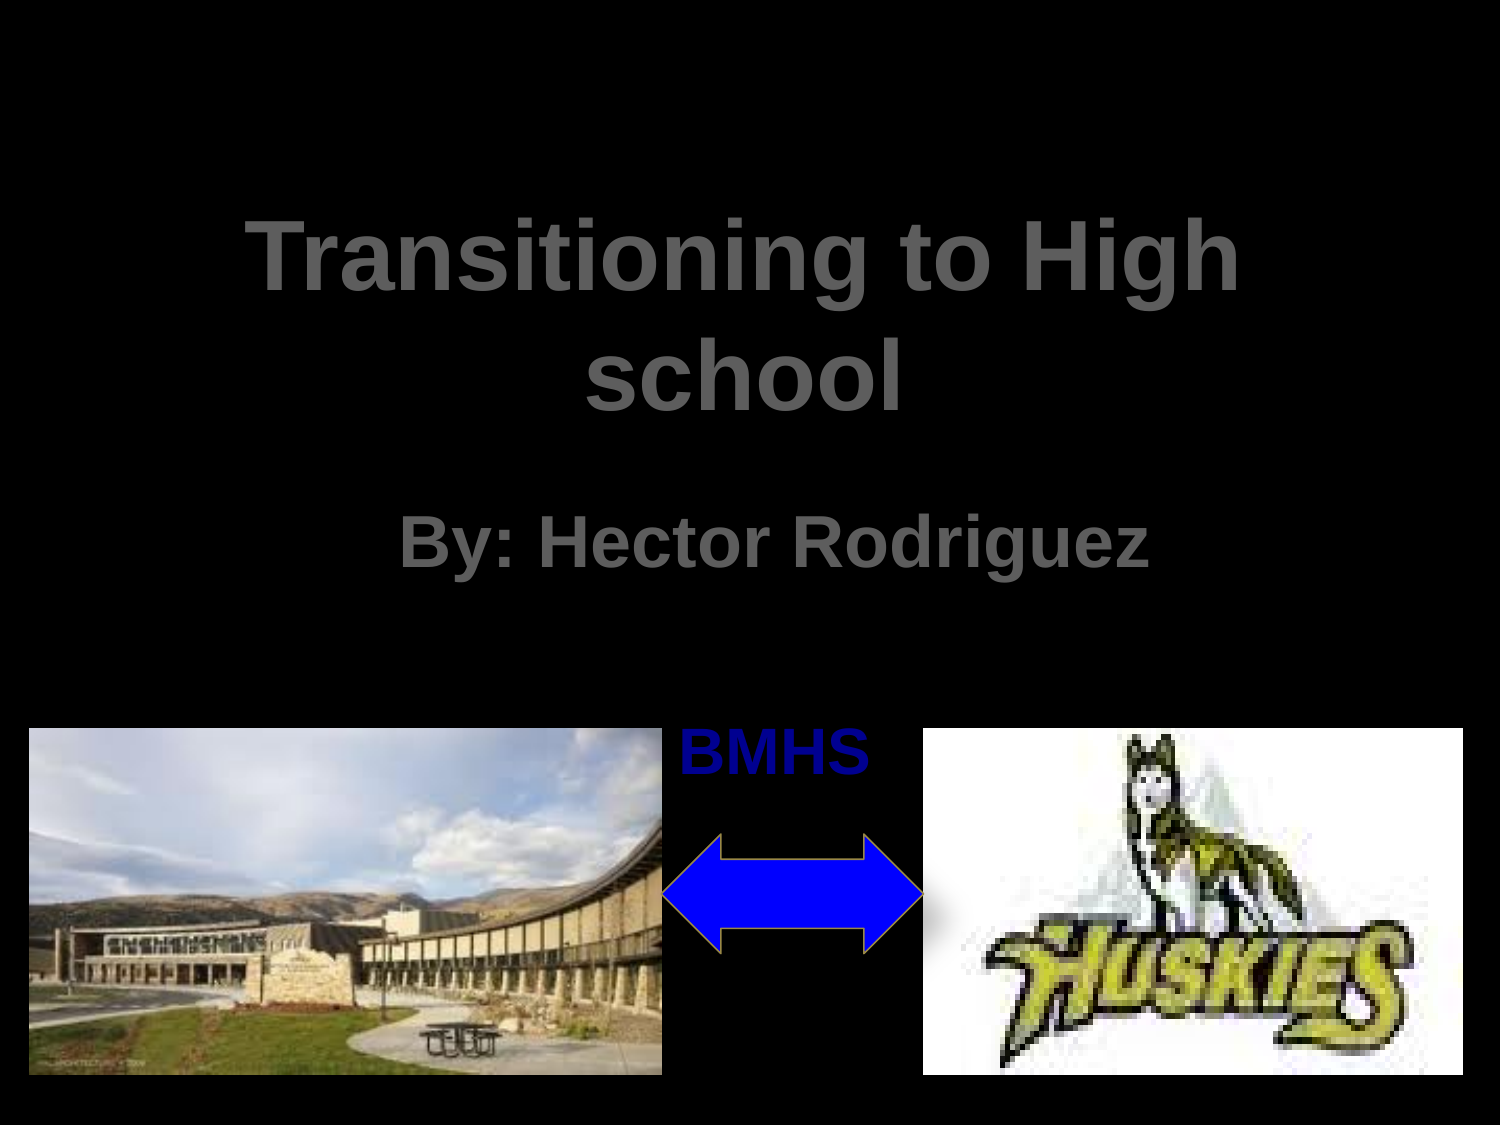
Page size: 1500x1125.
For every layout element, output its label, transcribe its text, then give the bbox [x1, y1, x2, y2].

title Transitioning to High school [69, 145, 1420, 431]
picture [29, 728, 662, 1075]
picture [923, 728, 1464, 1075]
subtitle By: Hector Rodriguez BMHS [275, 486, 1275, 834]
text_box [704, 833, 923, 955]
